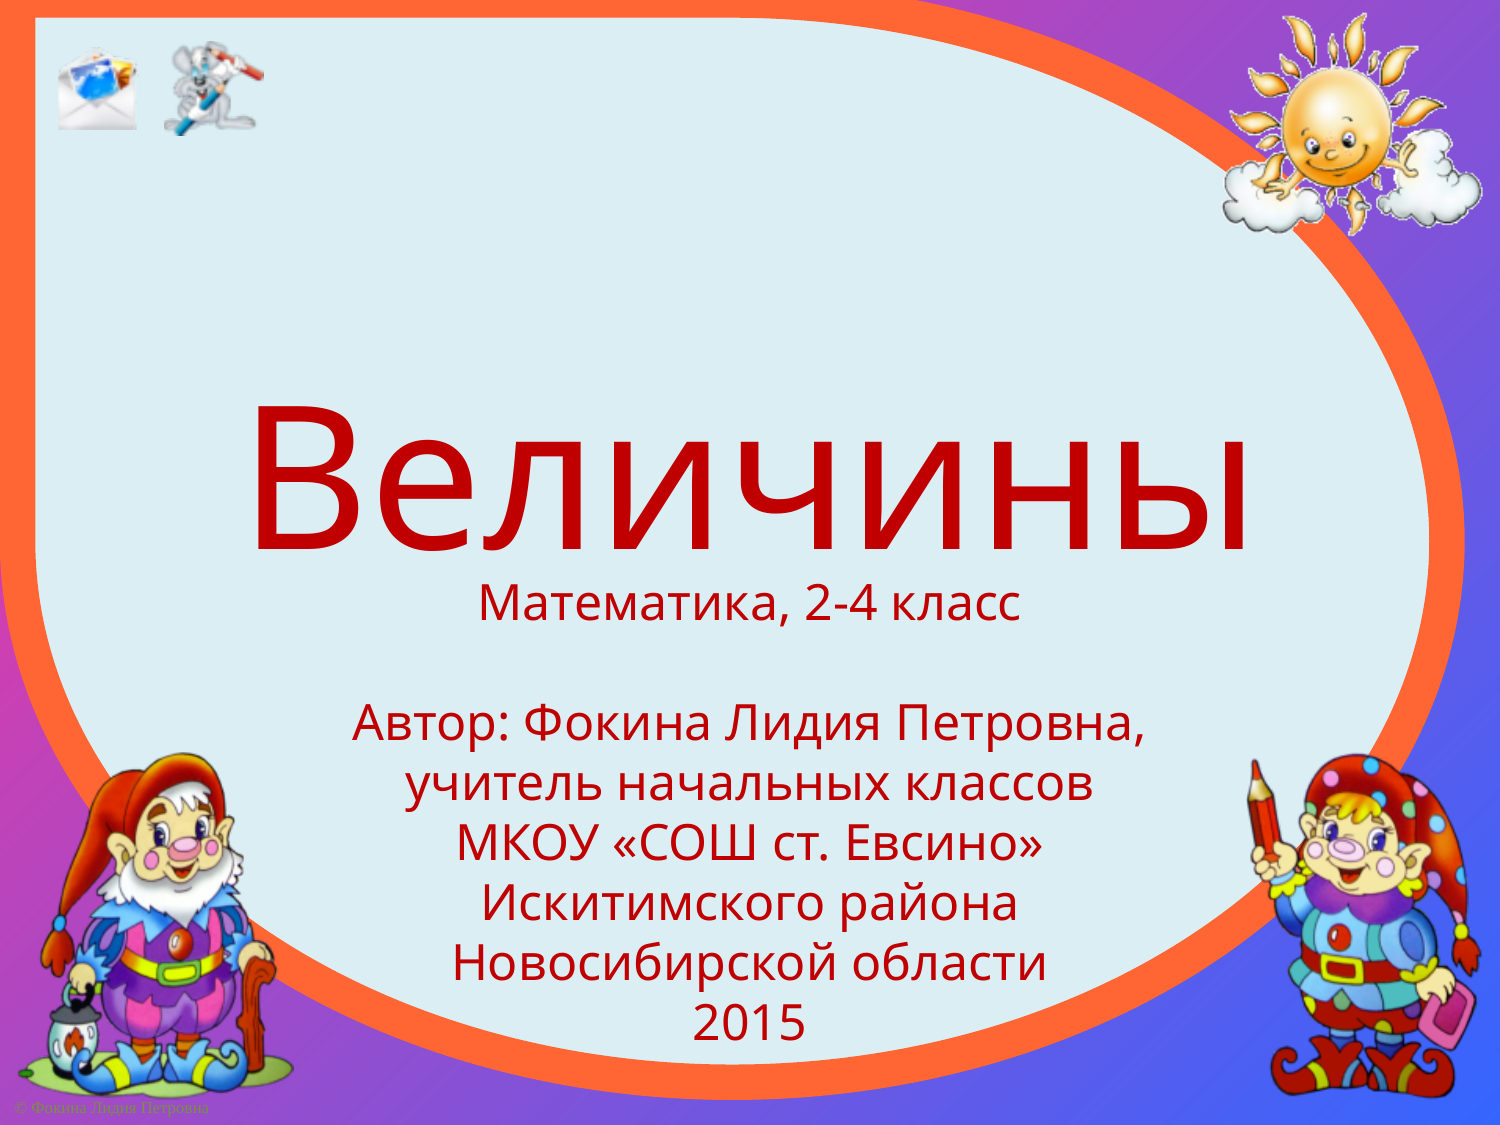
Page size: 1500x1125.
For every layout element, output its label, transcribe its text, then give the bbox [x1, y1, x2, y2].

picture [58, 46, 141, 131]
picture [1214, 0, 1500, 244]
picture [17, 751, 294, 1101]
subtitle Математика, 2-4 класс Автор: Фокина Лидия Петровна, учитель начальных классов МКОУ «СОШ ст. Евсино» Искитимского района Новосибирской области 2015 [224, 562, 1276, 1044]
picture [163, 41, 265, 136]
title Величины [112, 349, 1388, 591]
picture [1246, 751, 1483, 1101]
